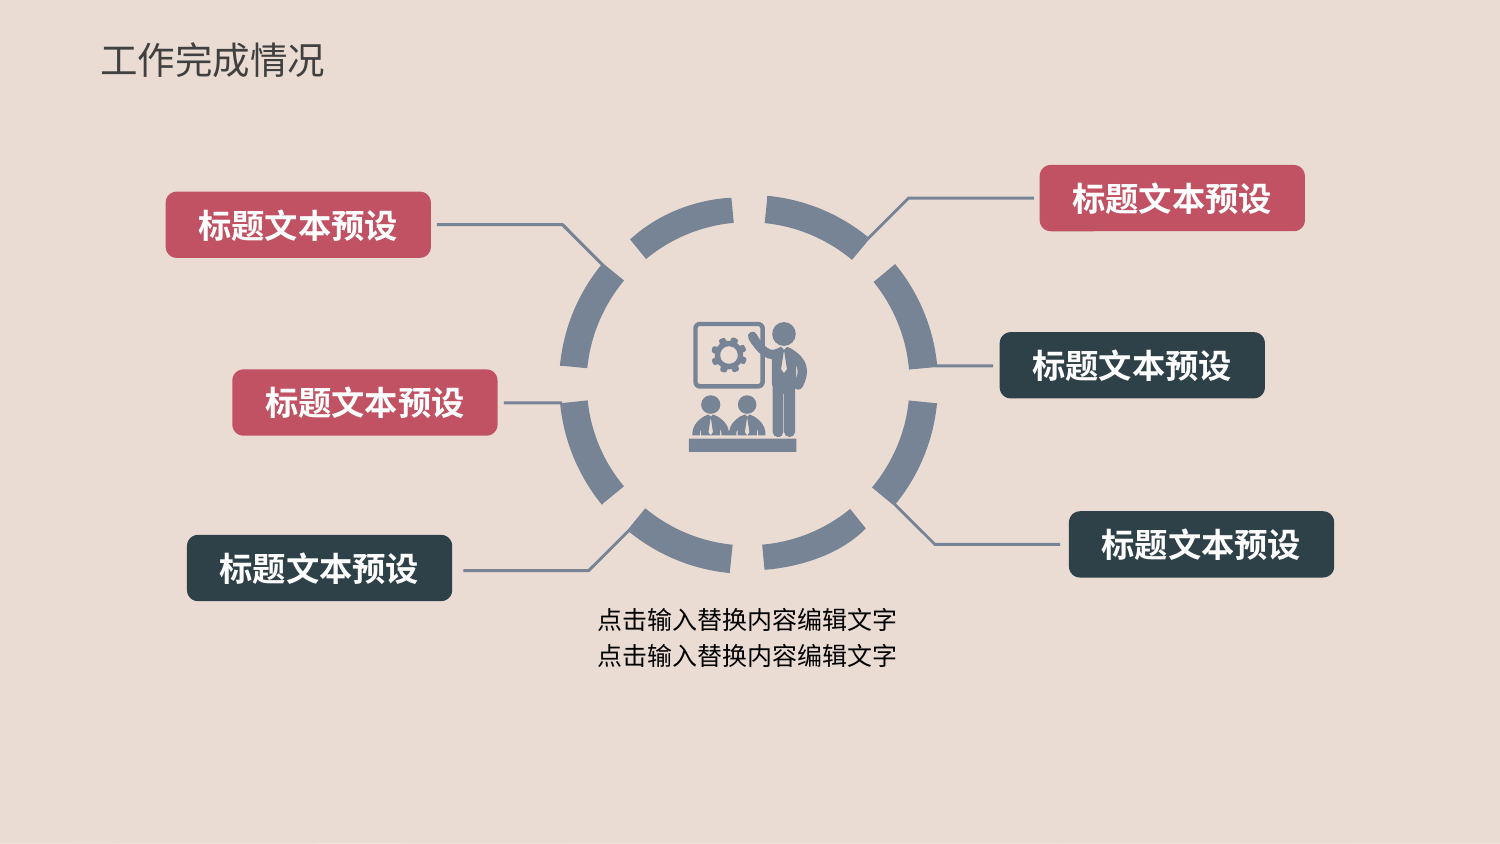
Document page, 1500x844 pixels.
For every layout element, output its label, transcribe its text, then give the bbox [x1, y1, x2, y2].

text_box 工作完成情况 [100, 28, 450, 91]
text_box [934, 196, 1034, 200]
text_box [561, 197, 936, 573]
text_box 标题文本预设 [1066, 509, 1337, 580]
text_box [503, 401, 556, 405]
text_box 标题文本预设 [997, 330, 1268, 401]
text_box [940, 542, 1061, 546]
text_box 点击输入替换内容编辑文字 点击输入替换内容编辑文字 [563, 598, 931, 750]
text_box [436, 223, 556, 227]
text_box 标题文本预设 [184, 532, 455, 604]
text_box [940, 364, 994, 368]
text_box 标题文本预设 [163, 189, 434, 260]
text_box [463, 569, 556, 573]
text_box 标题文本预设 [230, 367, 500, 438]
text_box 标题文本预设 [1037, 162, 1308, 234]
